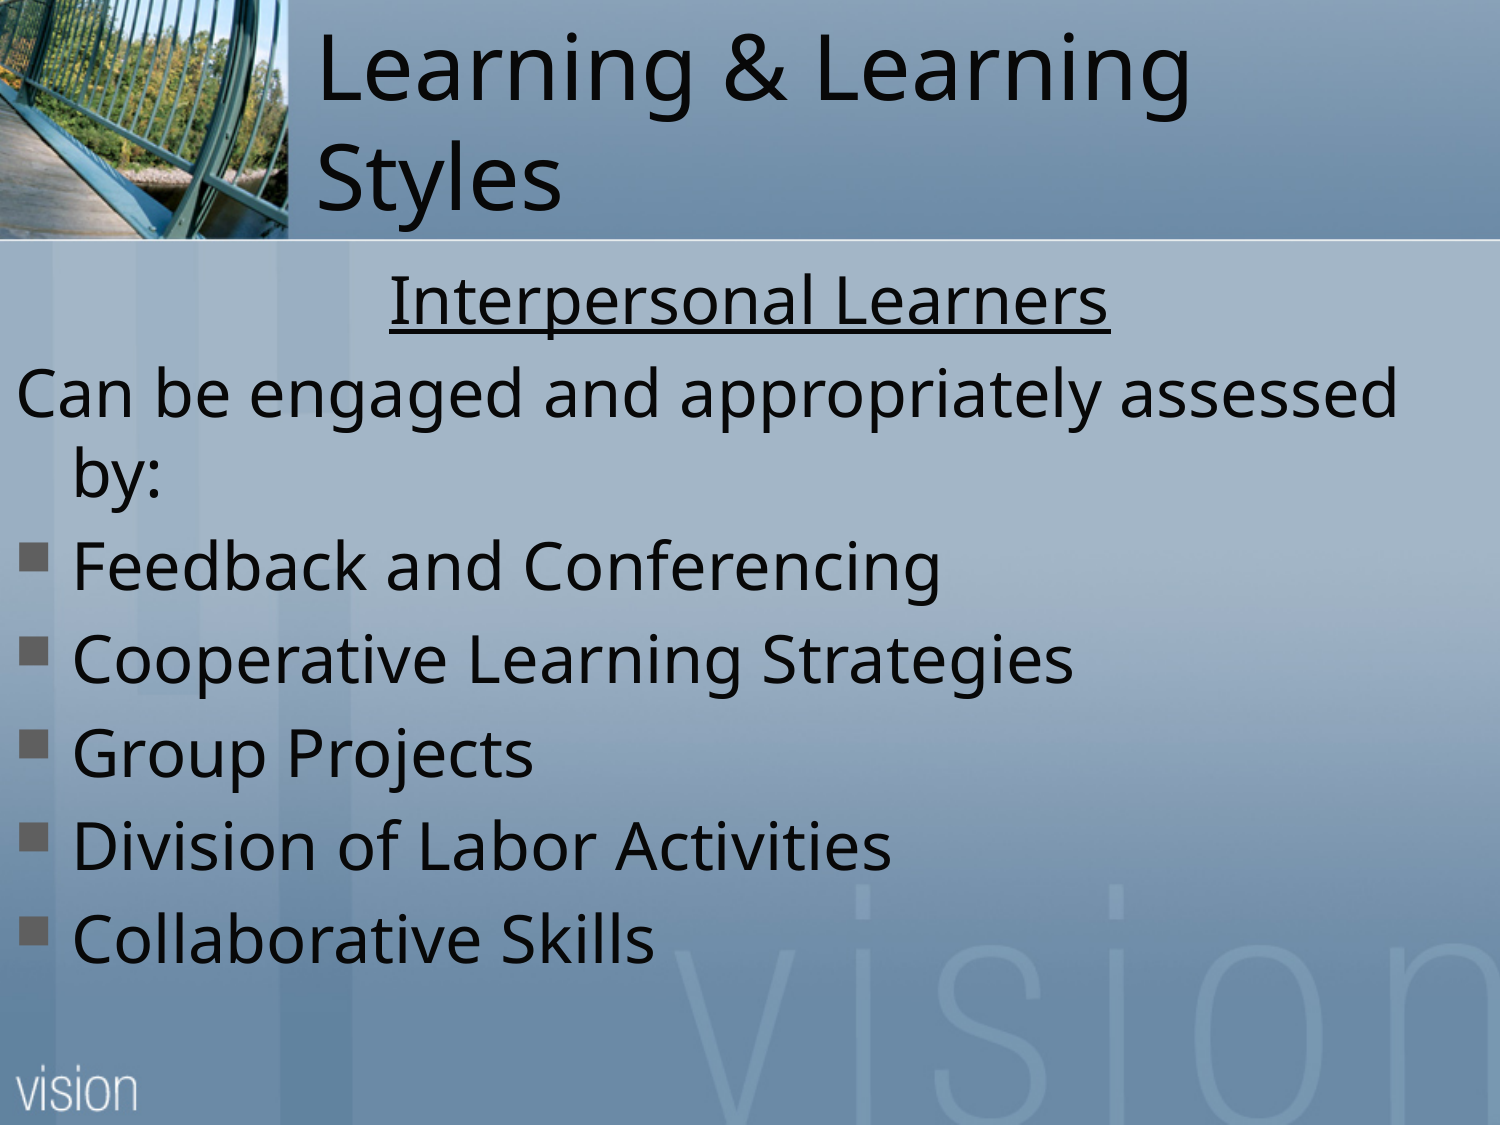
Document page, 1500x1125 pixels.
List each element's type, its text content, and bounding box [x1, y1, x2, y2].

picture [0, 0, 1500, 249]
list Interpersonal Learners Can be engaged and appropriately assessed by: Feedback and Conferencing Cooperative Learning Strategies Group Projects Division of Labor Activities Collaborative Skills [0, 249, 1500, 1058]
title Learning & Learning Styles [299, 30, 1462, 207]
picture [0, 1058, 1500, 1125]
